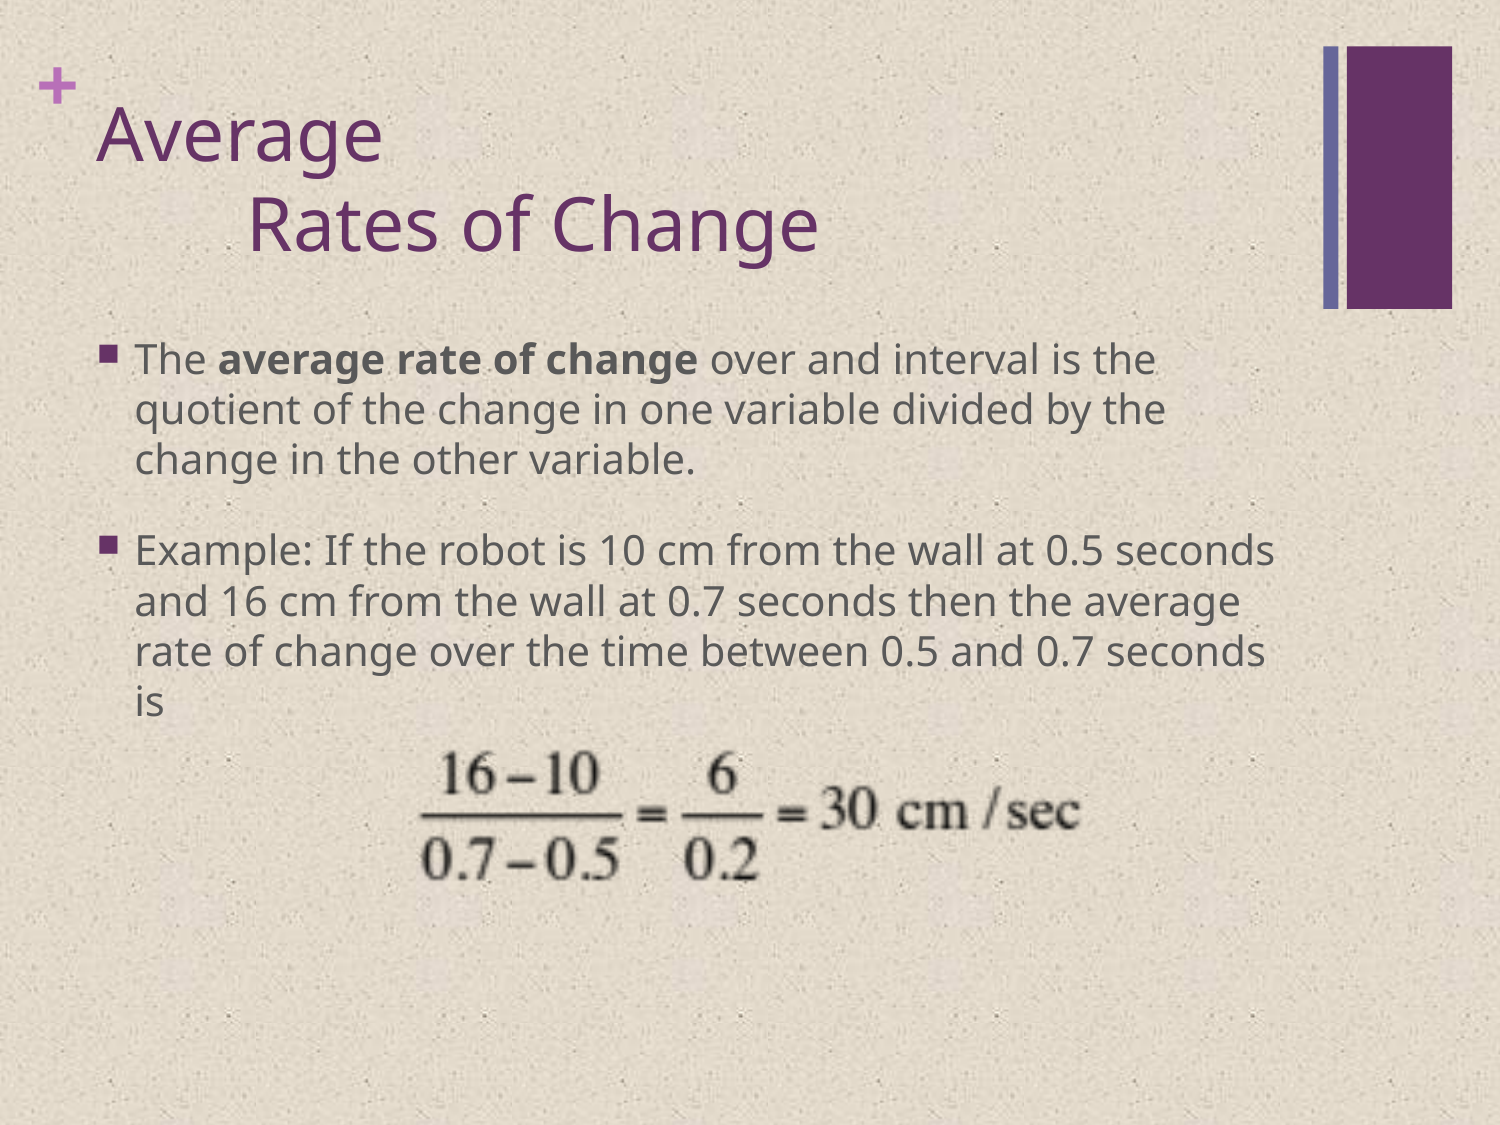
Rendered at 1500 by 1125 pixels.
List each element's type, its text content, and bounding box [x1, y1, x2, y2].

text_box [411, 733, 1088, 886]
picture [0, 0, 1500, 1125]
list The average rate of change over and interval is the quotient of the change in one variable divided by the change in the other variable. Example: If the robot is 10 cm from the wall at 0.5 seconds and 16 cm from the wall at 0.7 seconds then the average rate of change over the time between 0.5 and 0.7 seconds is [81, 324, 1322, 1005]
title Average Rates of Change [81, 79, 1322, 263]
